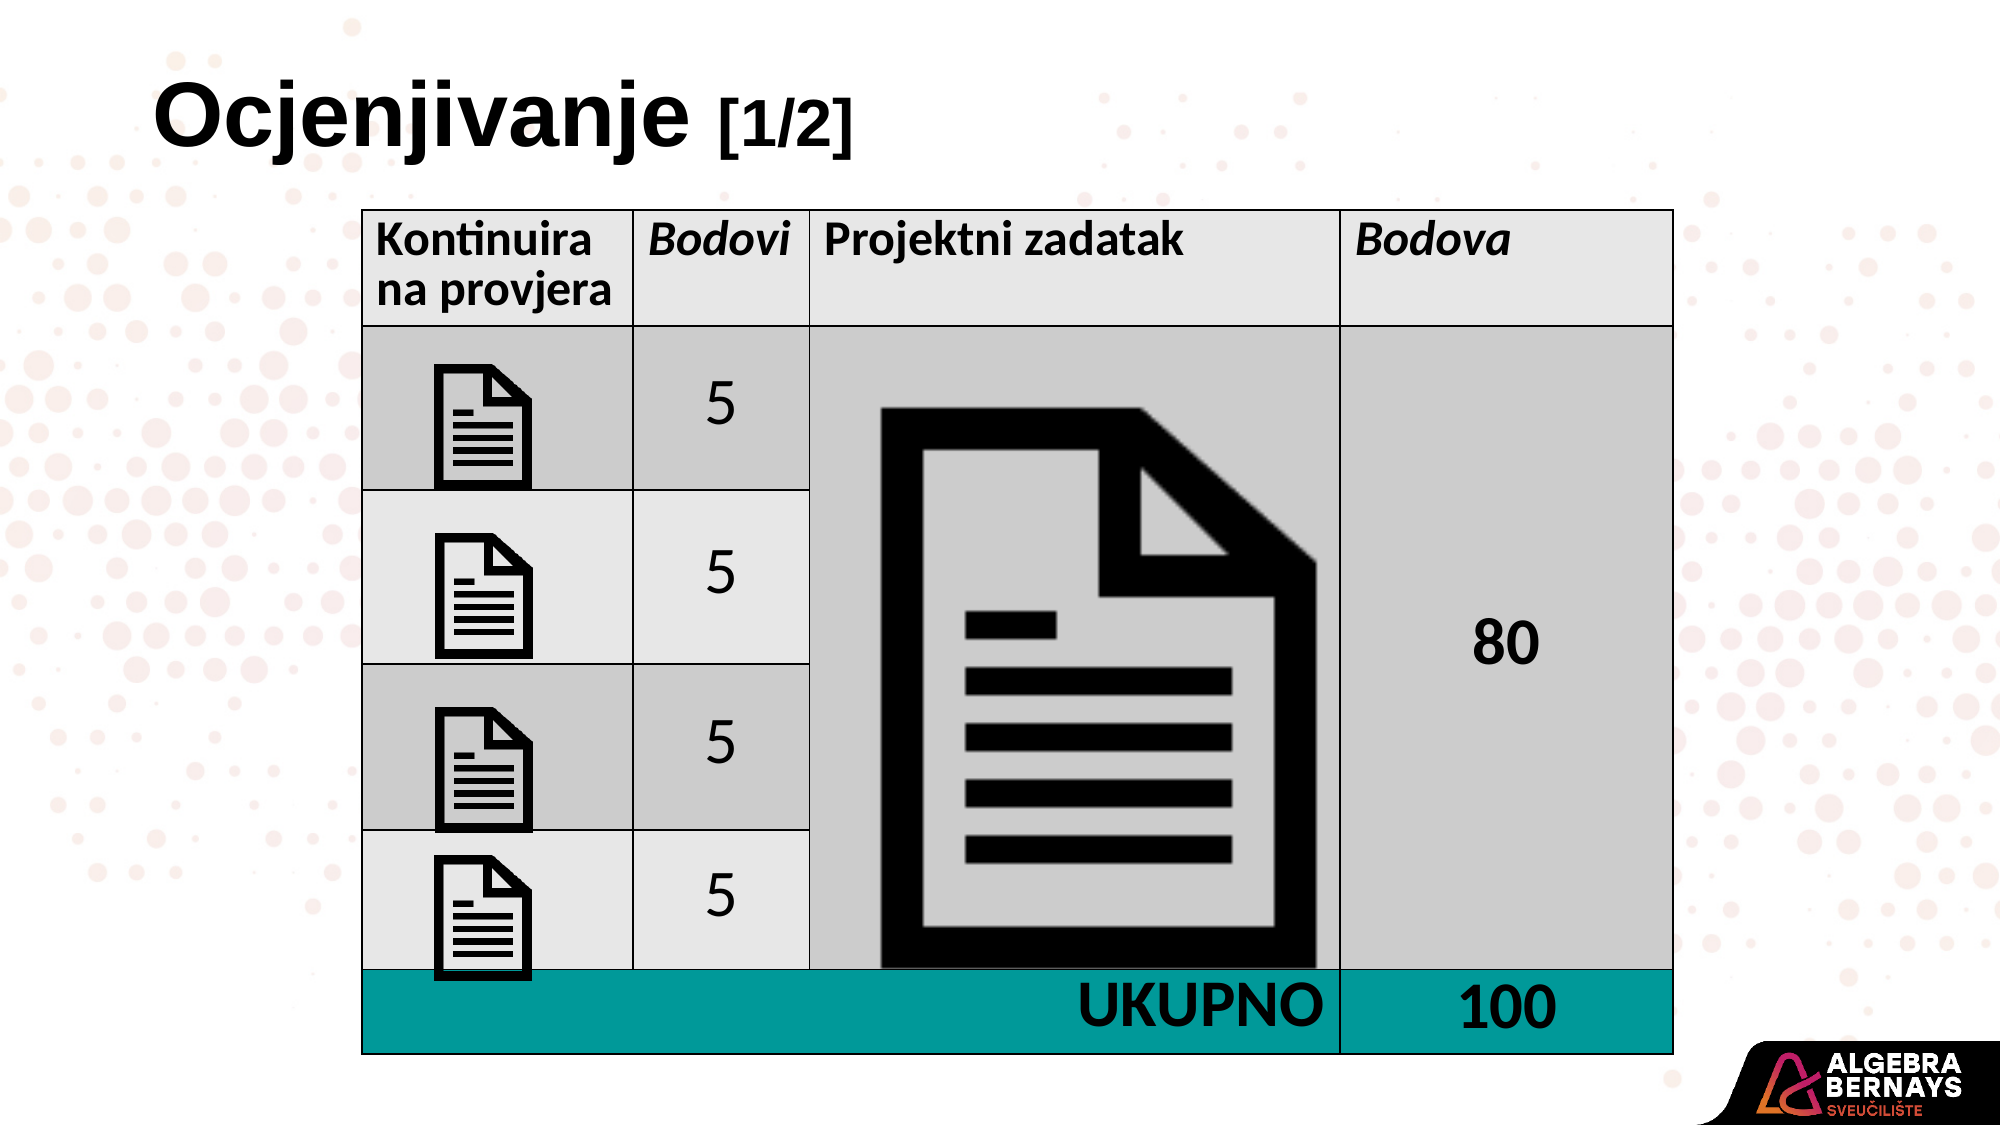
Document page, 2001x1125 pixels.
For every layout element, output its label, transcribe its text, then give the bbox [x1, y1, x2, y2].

table_header Bodovi [634, 211, 809, 325]
table_header Kontinuirana provjera [363, 211, 632, 325]
table_cell [363, 491, 632, 663]
table_cell [558, 831, 632, 969]
table_cell [363, 327, 632, 489]
table_cell [363, 831, 408, 969]
table_header Bodova [1341, 211, 1672, 325]
table_cell [363, 665, 632, 829]
table_cell 80 [1341, 327, 1672, 969]
table_cell UKUPNO [363, 970, 1339, 1053]
table_cell 100 [1341, 970, 1672, 1053]
table_cell 5 [634, 665, 763, 829]
table_cell [810, 327, 1339, 353]
picture [0, 0, 2000, 1125]
table_header Projektni zadatak [810, 211, 1339, 325]
table_cell 5 [634, 831, 763, 969]
text_box Ocjenjivanje [1/2] [137, 59, 1863, 278]
table_cell 5 [634, 327, 809, 489]
table_cell 5 [634, 491, 763, 663]
